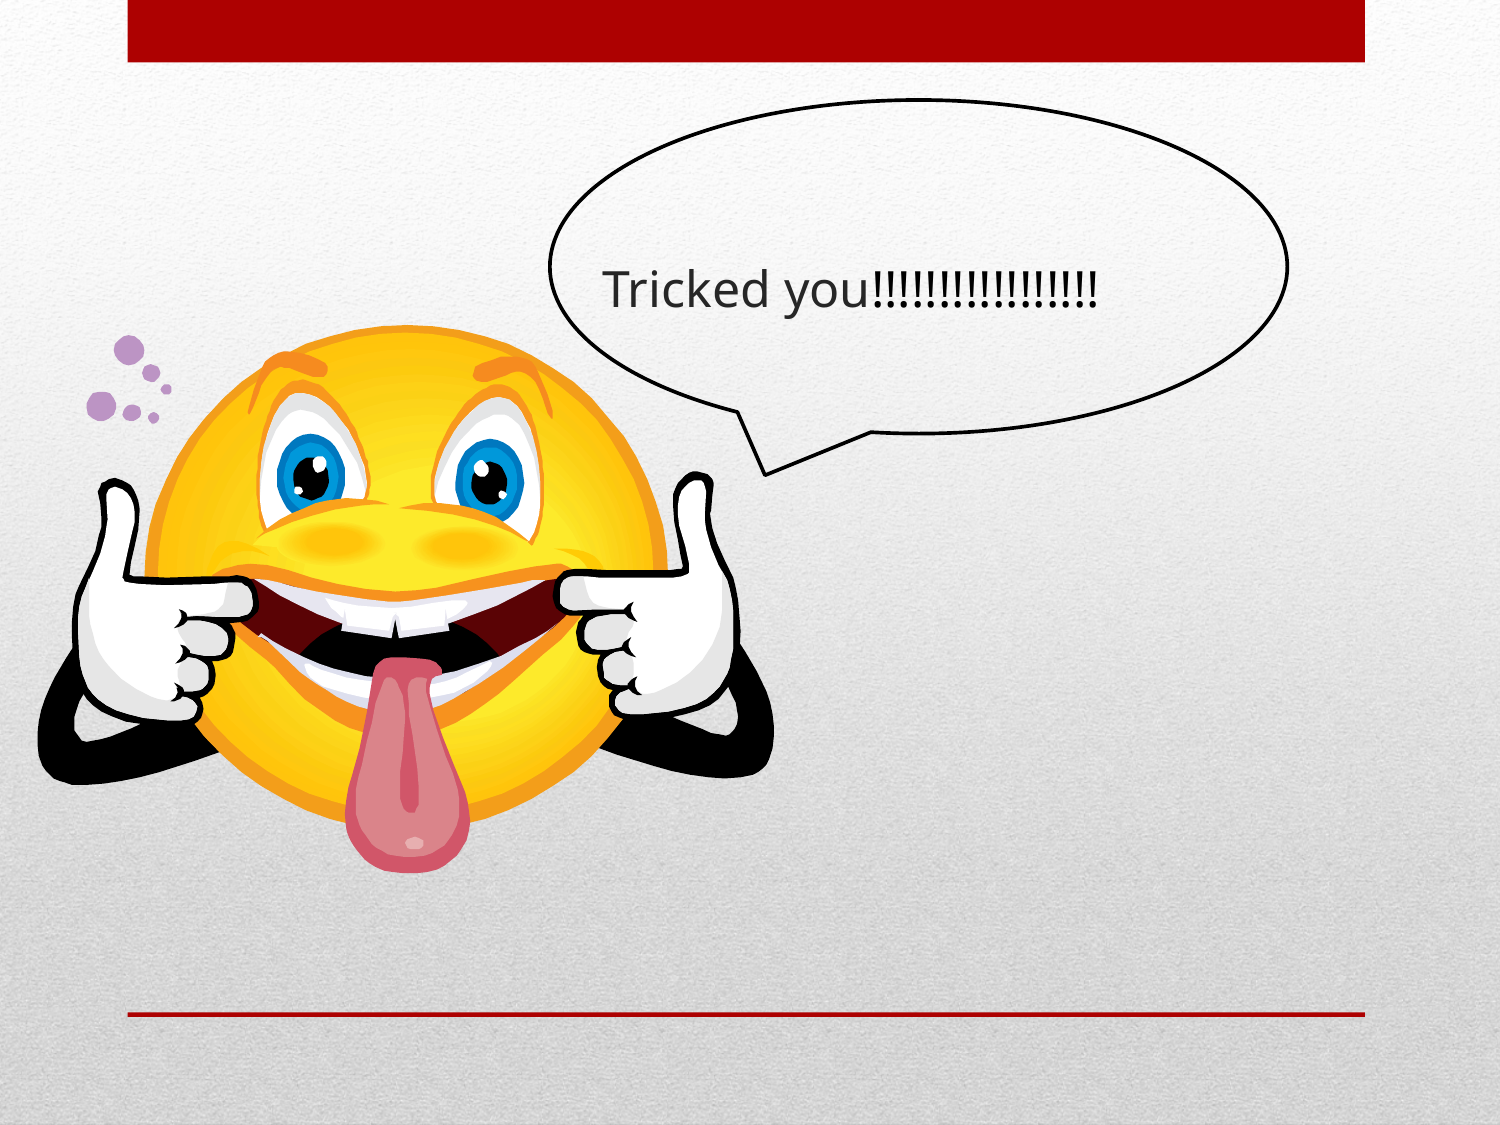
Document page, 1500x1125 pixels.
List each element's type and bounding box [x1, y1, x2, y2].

text_box [548, 98, 1290, 472]
picture [36, 324, 776, 874]
